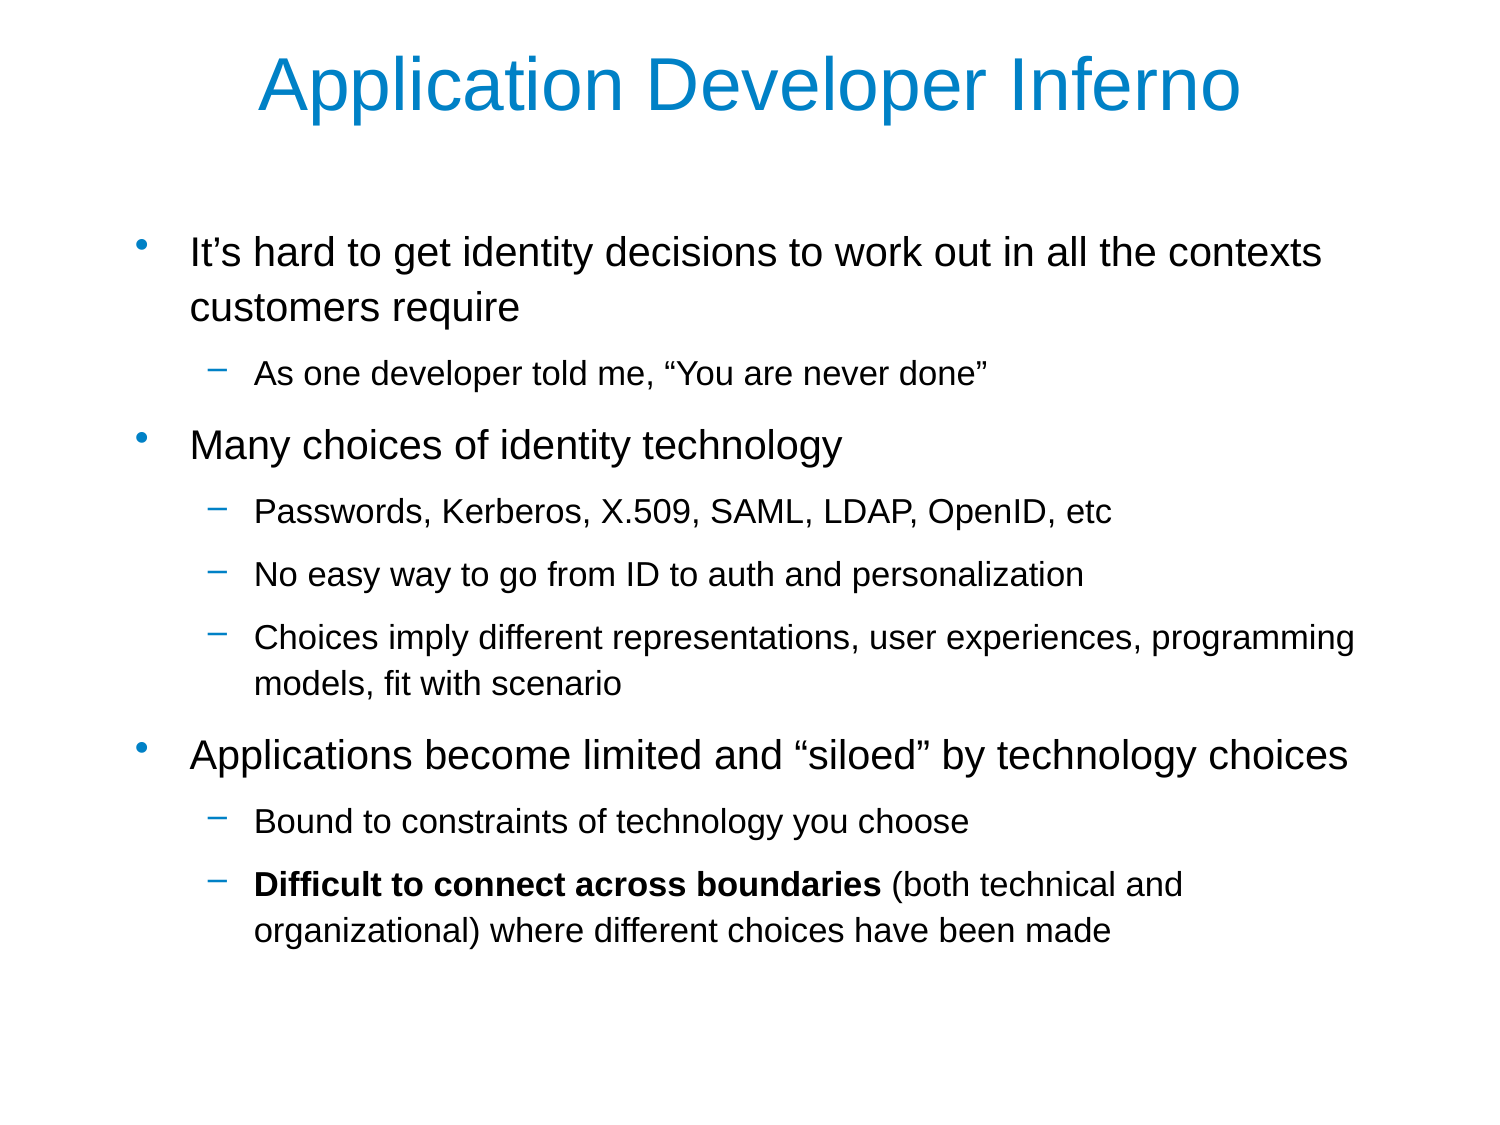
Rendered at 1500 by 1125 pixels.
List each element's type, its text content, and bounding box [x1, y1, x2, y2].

list It’s hard to get identity decisions to work out in all the contexts customers require As one developer told me, “You are never done” Many choices of identity technology Passwords, Kerberos, X.509, SAML, LDAP, OpenID, etc No easy way to go from ID to auth and personalization Choices imply different representations, user experiences, programming models, fit with scenario Applications become limited and “siloed” by technology choices Bound to constraints of technology you choose Difficult to connect across boundaries (both technical and organizational) where different choices have been made [119, 212, 1379, 982]
title Application Developer Inferno [63, 52, 1438, 126]
